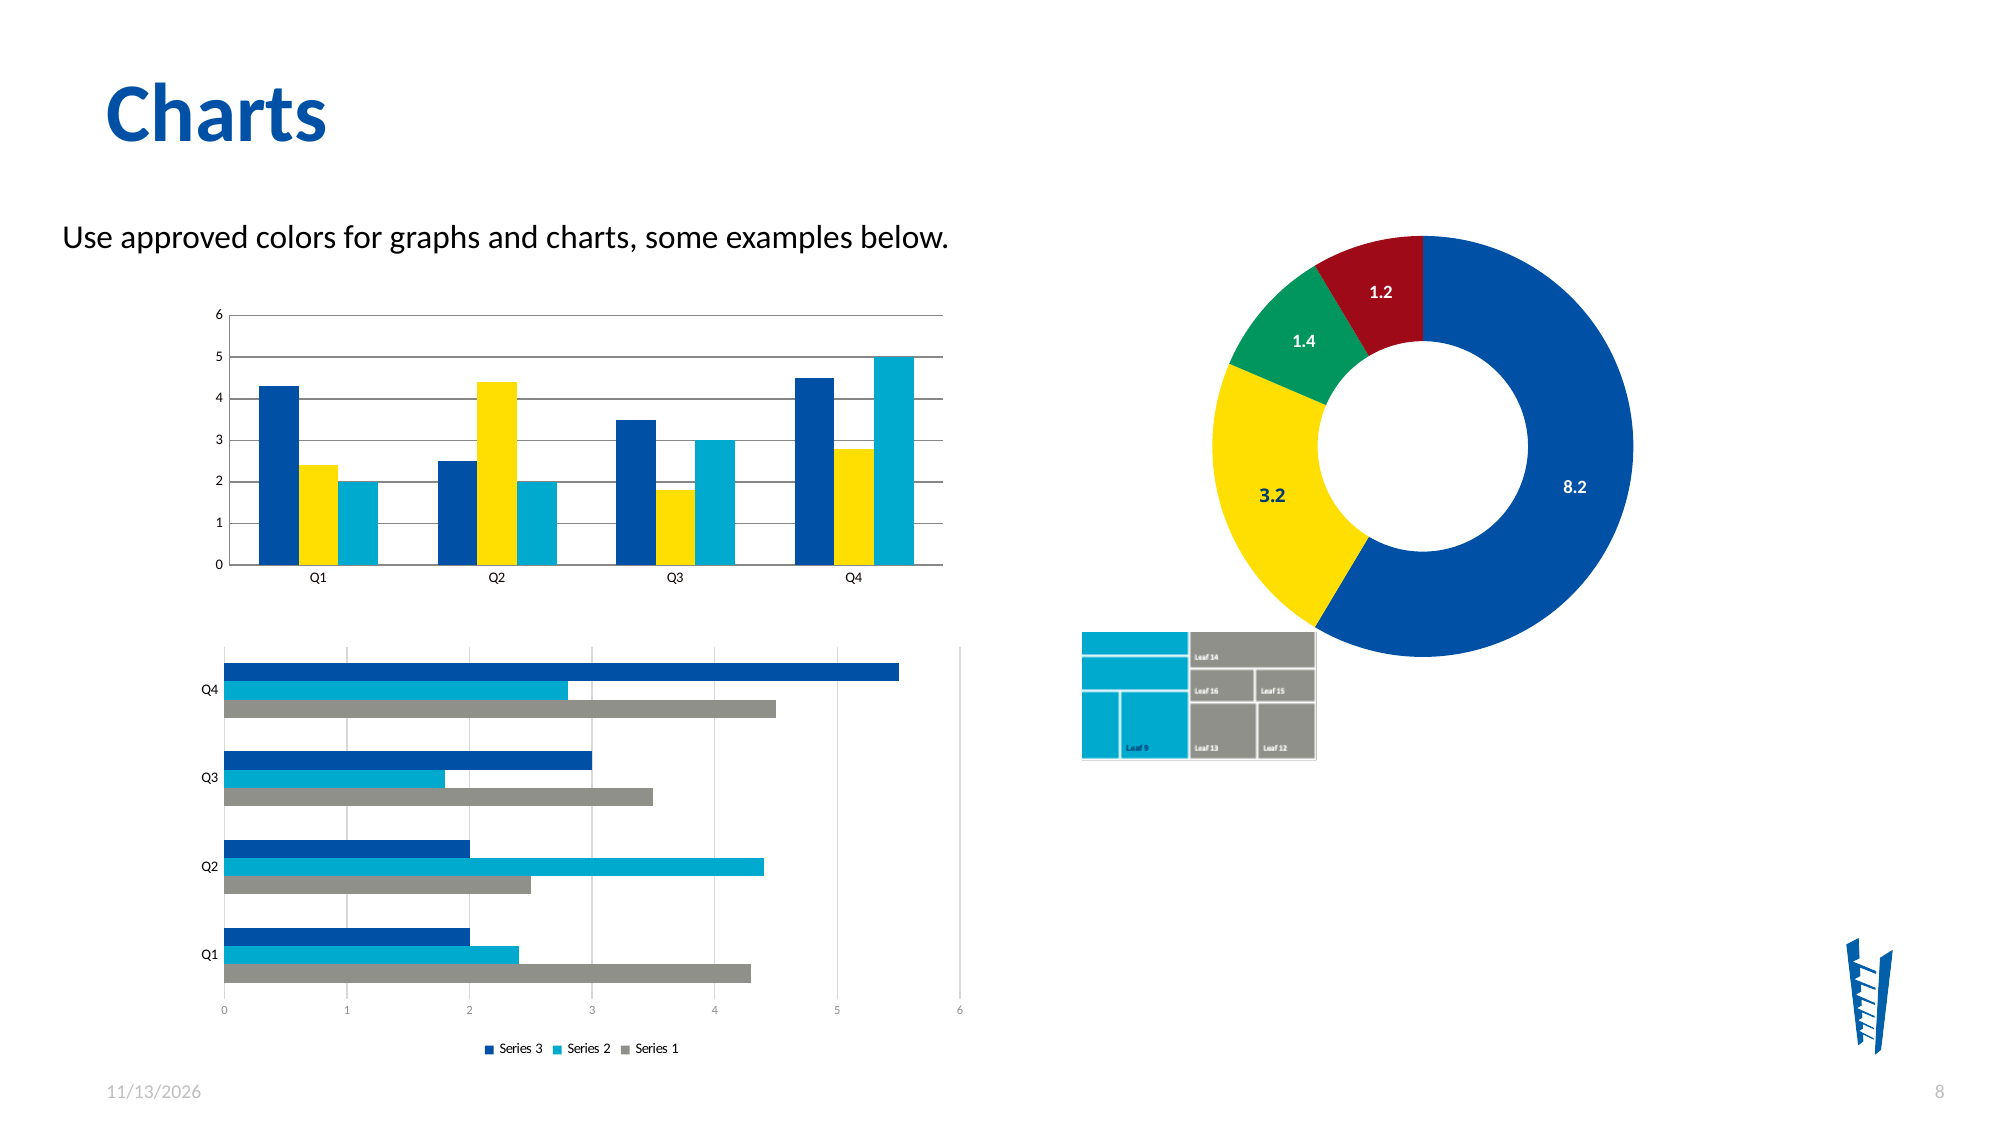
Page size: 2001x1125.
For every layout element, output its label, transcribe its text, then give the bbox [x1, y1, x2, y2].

chart [185, 637, 980, 1064]
chart [166, 226, 1744, 666]
picture [1846, 938, 1893, 1055]
title Charts [106, 44, 1392, 171]
picture [1082, 632, 1768, 1026]
text_box Use approved colors for graphs and charts, some examples below. [62, 215, 1050, 255]
